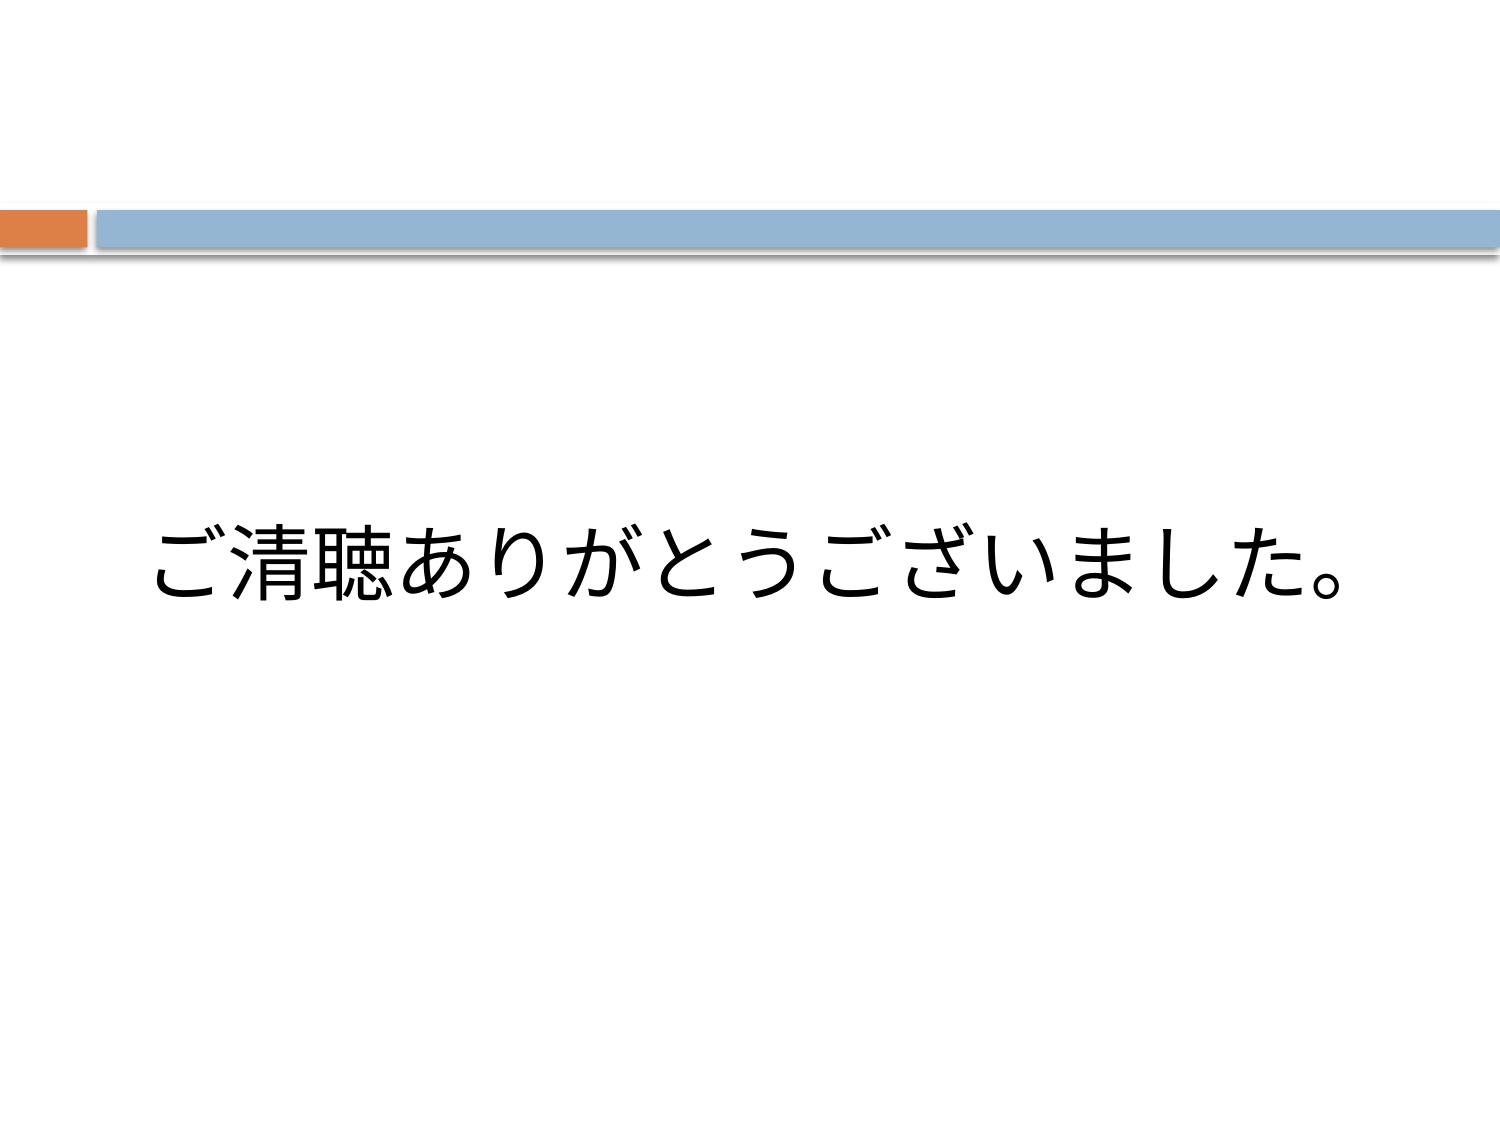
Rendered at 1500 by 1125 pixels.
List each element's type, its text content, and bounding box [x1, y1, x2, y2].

list ご清聴ありがとうございました。 [100, 503, 1438, 965]
